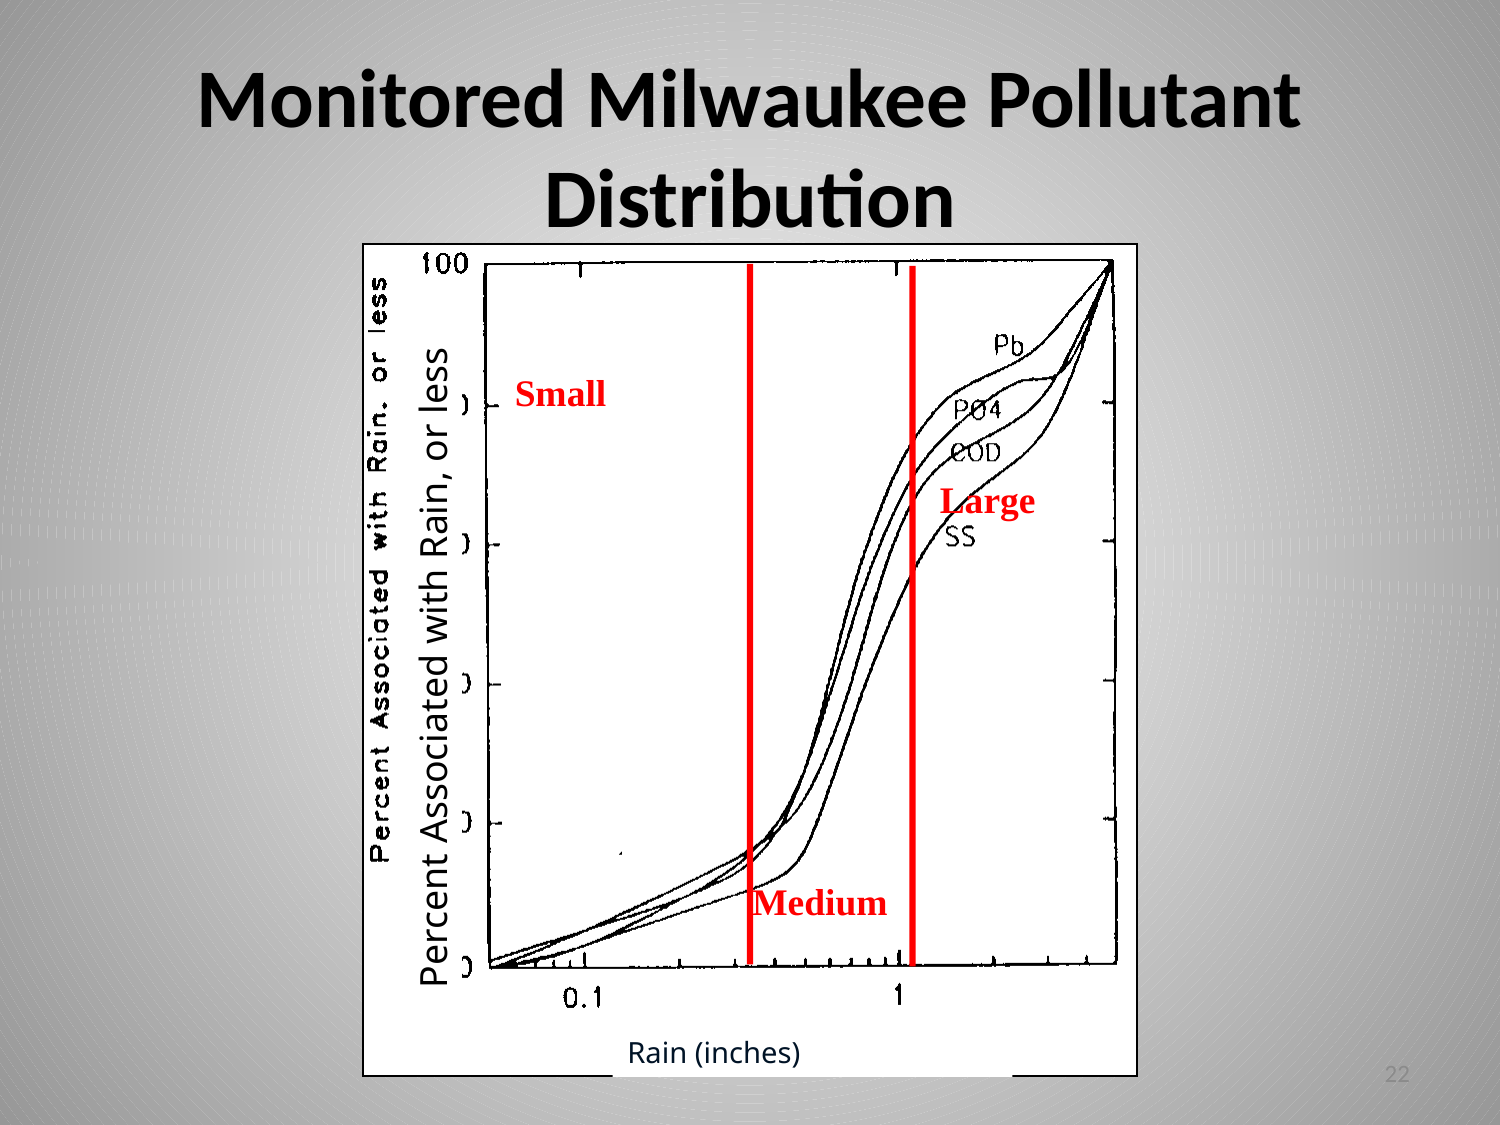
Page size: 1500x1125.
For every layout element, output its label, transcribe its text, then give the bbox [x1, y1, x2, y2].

title Monitored Milwaukee Pollutant Distribution [62, 50, 1438, 238]
slide_number 22 [1074, 1042, 1425, 1103]
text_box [363, 245, 1137, 1075]
